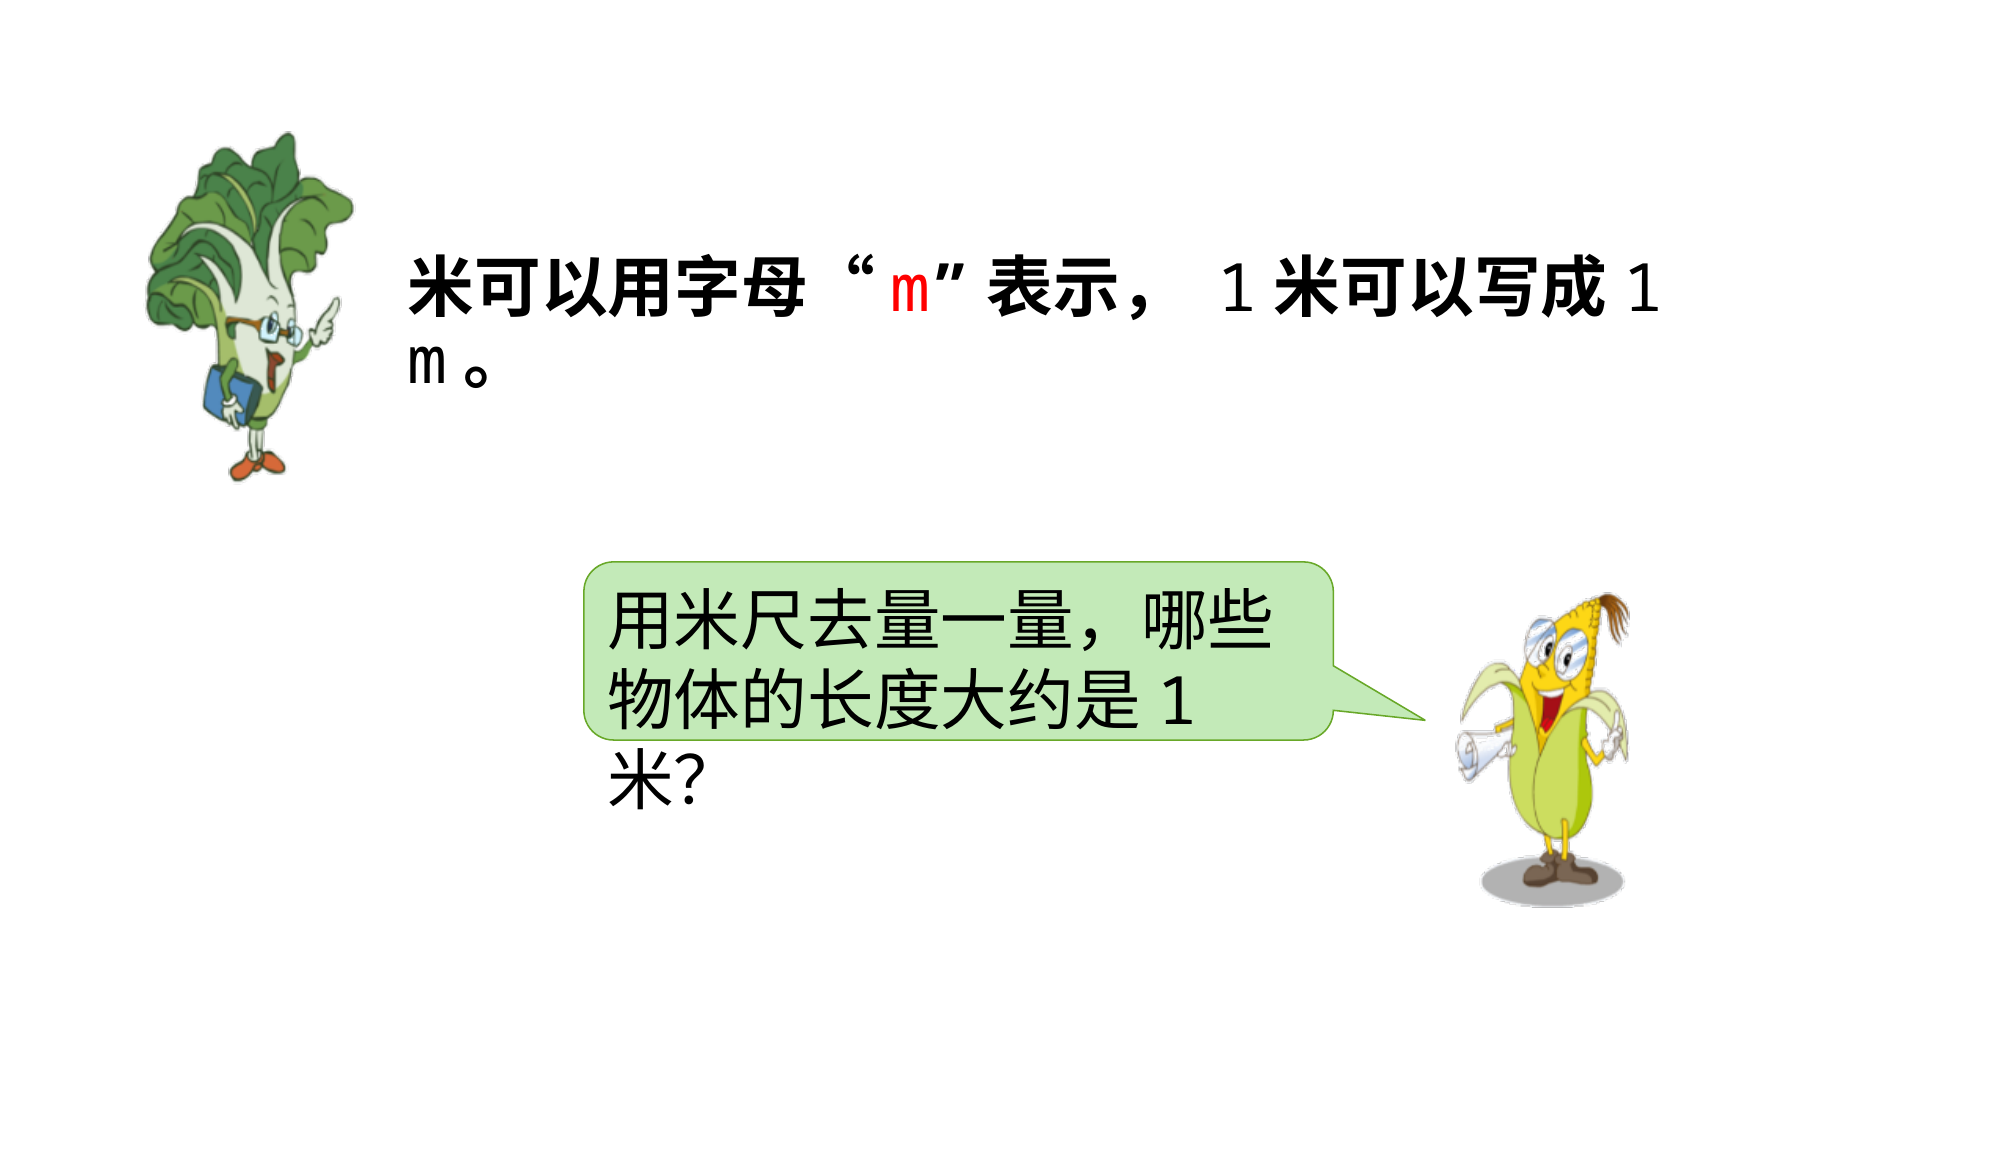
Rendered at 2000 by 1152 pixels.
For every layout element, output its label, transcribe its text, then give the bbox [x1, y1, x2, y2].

picture [1453, 591, 1633, 911]
picture [141, 130, 359, 486]
text_box 米可以用字母“m”表示， 1米可以写成1 m。 [392, 287, 1784, 362]
text_box 用米尺去量一量，哪些物体的长度大约是1米？ [583, 561, 1426, 741]
